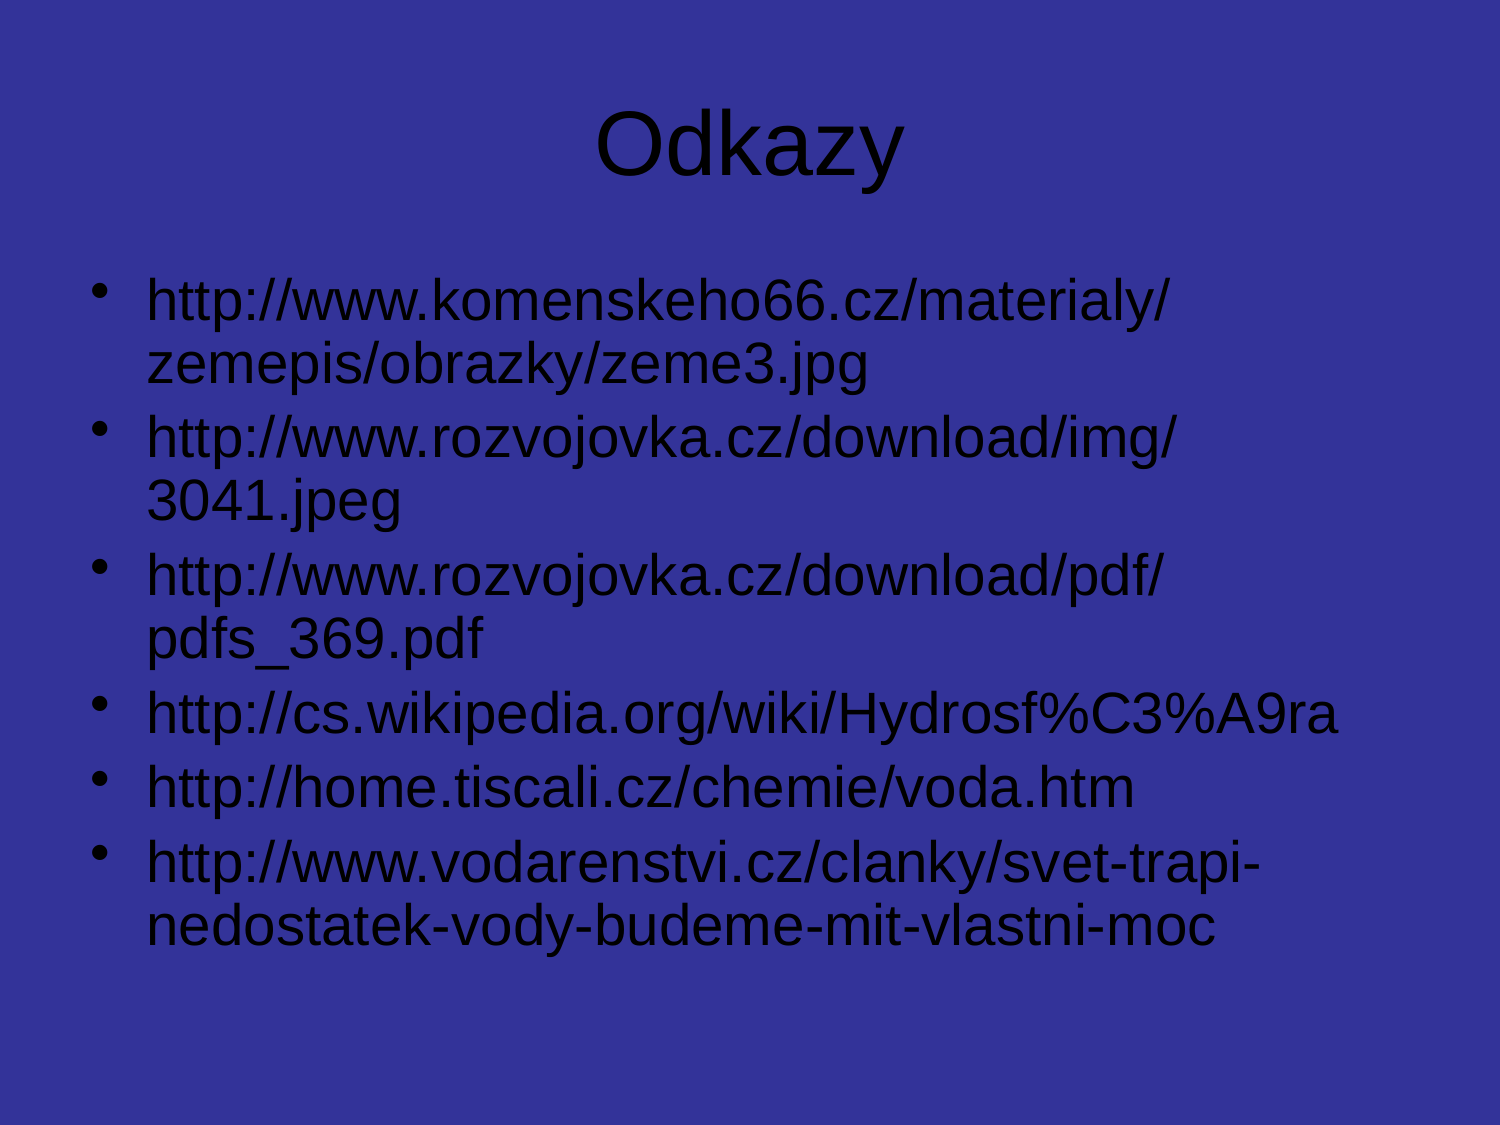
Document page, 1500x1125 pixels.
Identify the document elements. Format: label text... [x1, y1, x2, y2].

list http://www.komenskeho66.cz/materialy/zemepis/obrazky/zeme3.jpg http://www.rozvojovka.cz/download/img/3041.jpeg http://www.rozvojovka.cz/download/pdf/pdfs_369.pdf http://cs.wikipedia.org/wiki/Hydrosf%C3%A9ra http://home.tiscali.cz/chemie/voda.htm http://www.vodarenstvi.cz/clanky/svet-trapi-nedostatek-vody-budeme-mit-vlastni-moc [74, 262, 1426, 1006]
title Odkazy [74, 44, 1426, 233]
